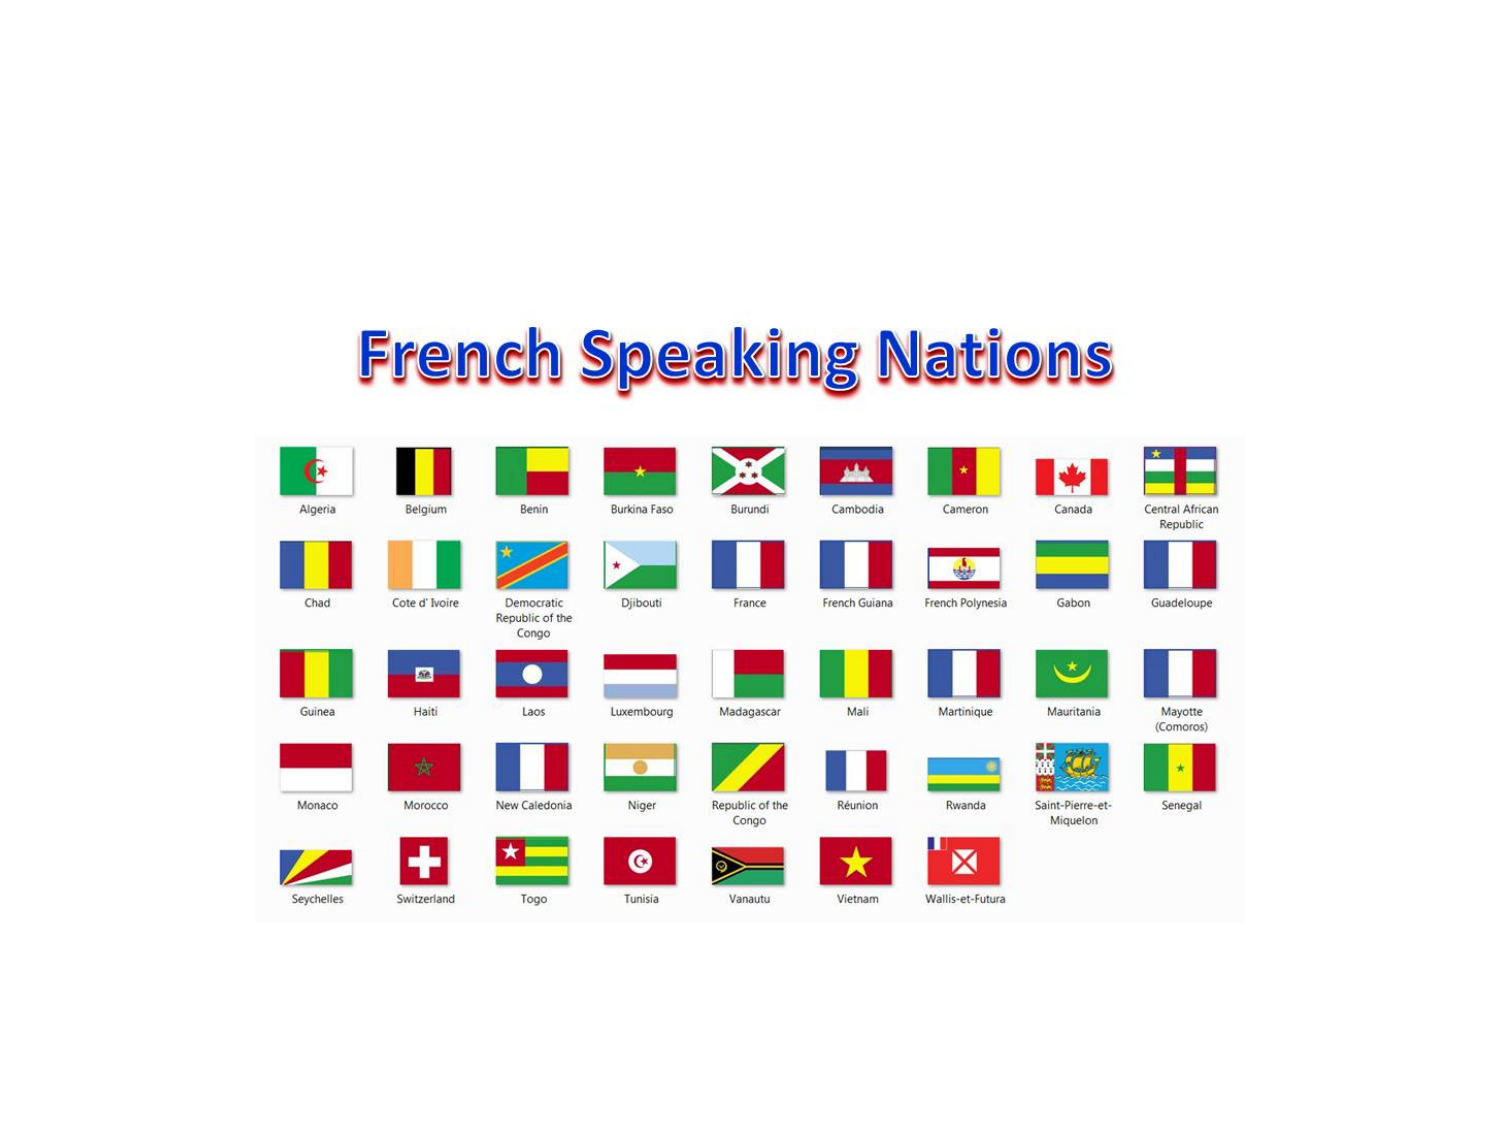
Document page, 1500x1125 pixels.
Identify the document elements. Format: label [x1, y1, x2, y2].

list [254, 262, 1246, 1006]
